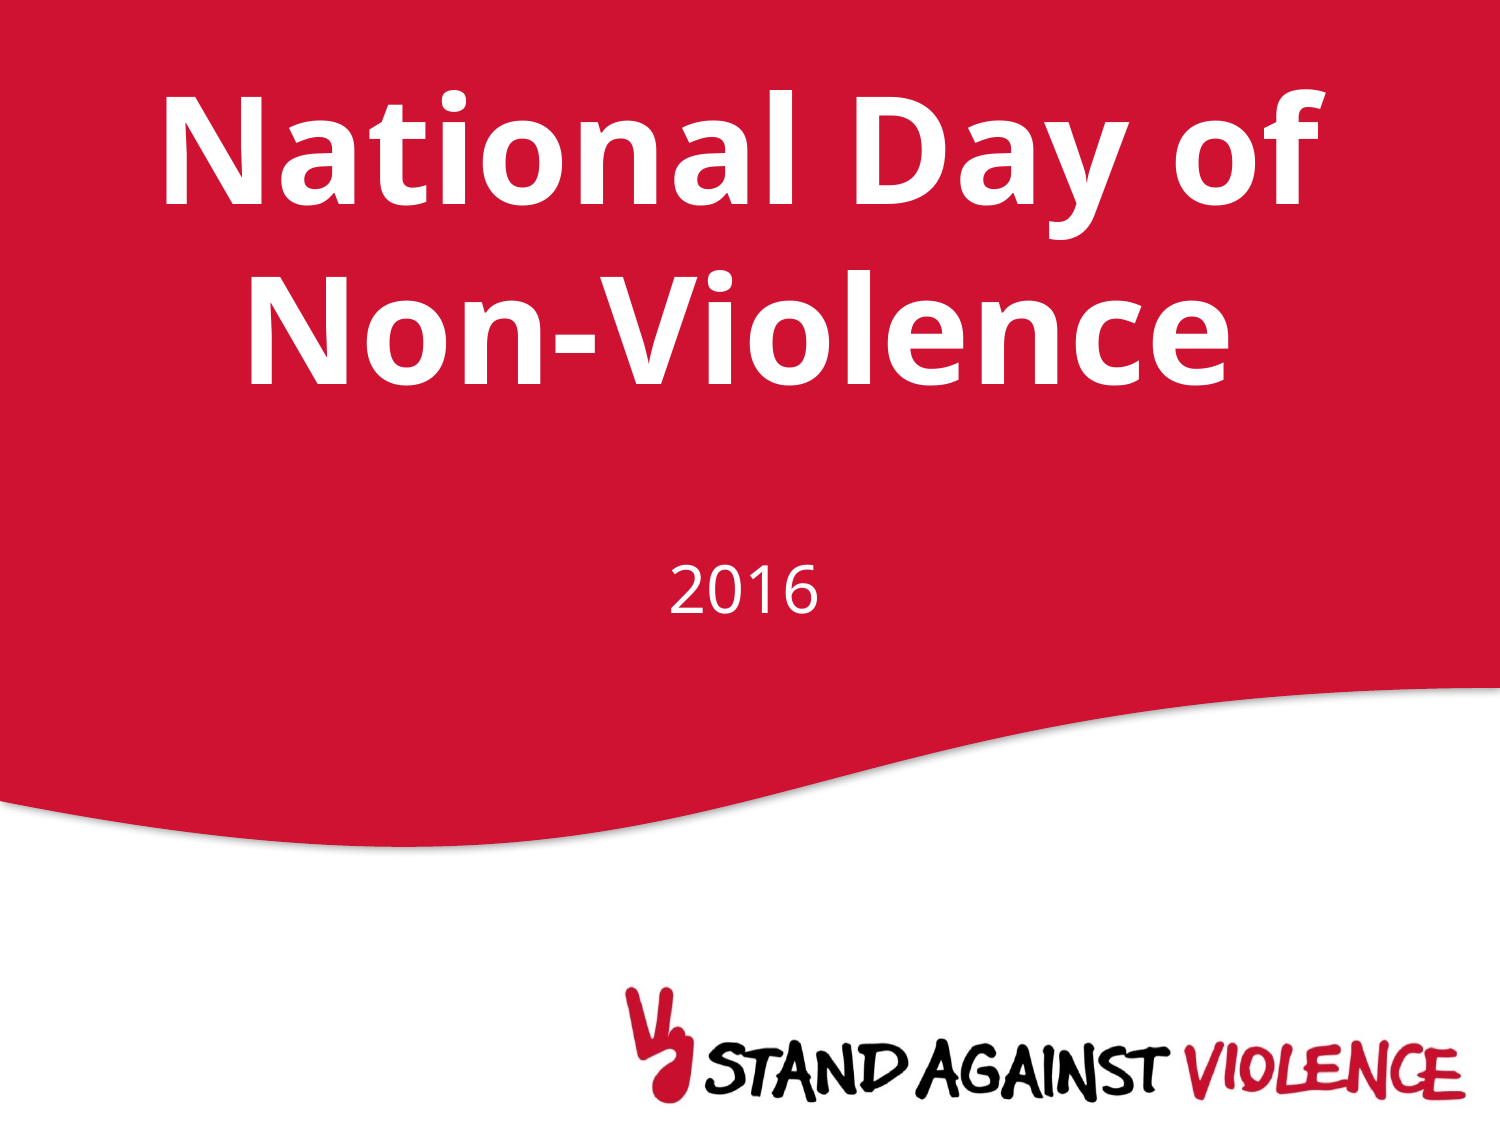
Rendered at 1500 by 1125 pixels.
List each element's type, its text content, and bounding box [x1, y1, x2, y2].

picture [598, 963, 1500, 1119]
subtitle 2016 [219, 539, 1270, 828]
text_box National Day of Non-Violence [99, 113, 1375, 355]
text_box [0, 0, 1500, 849]
